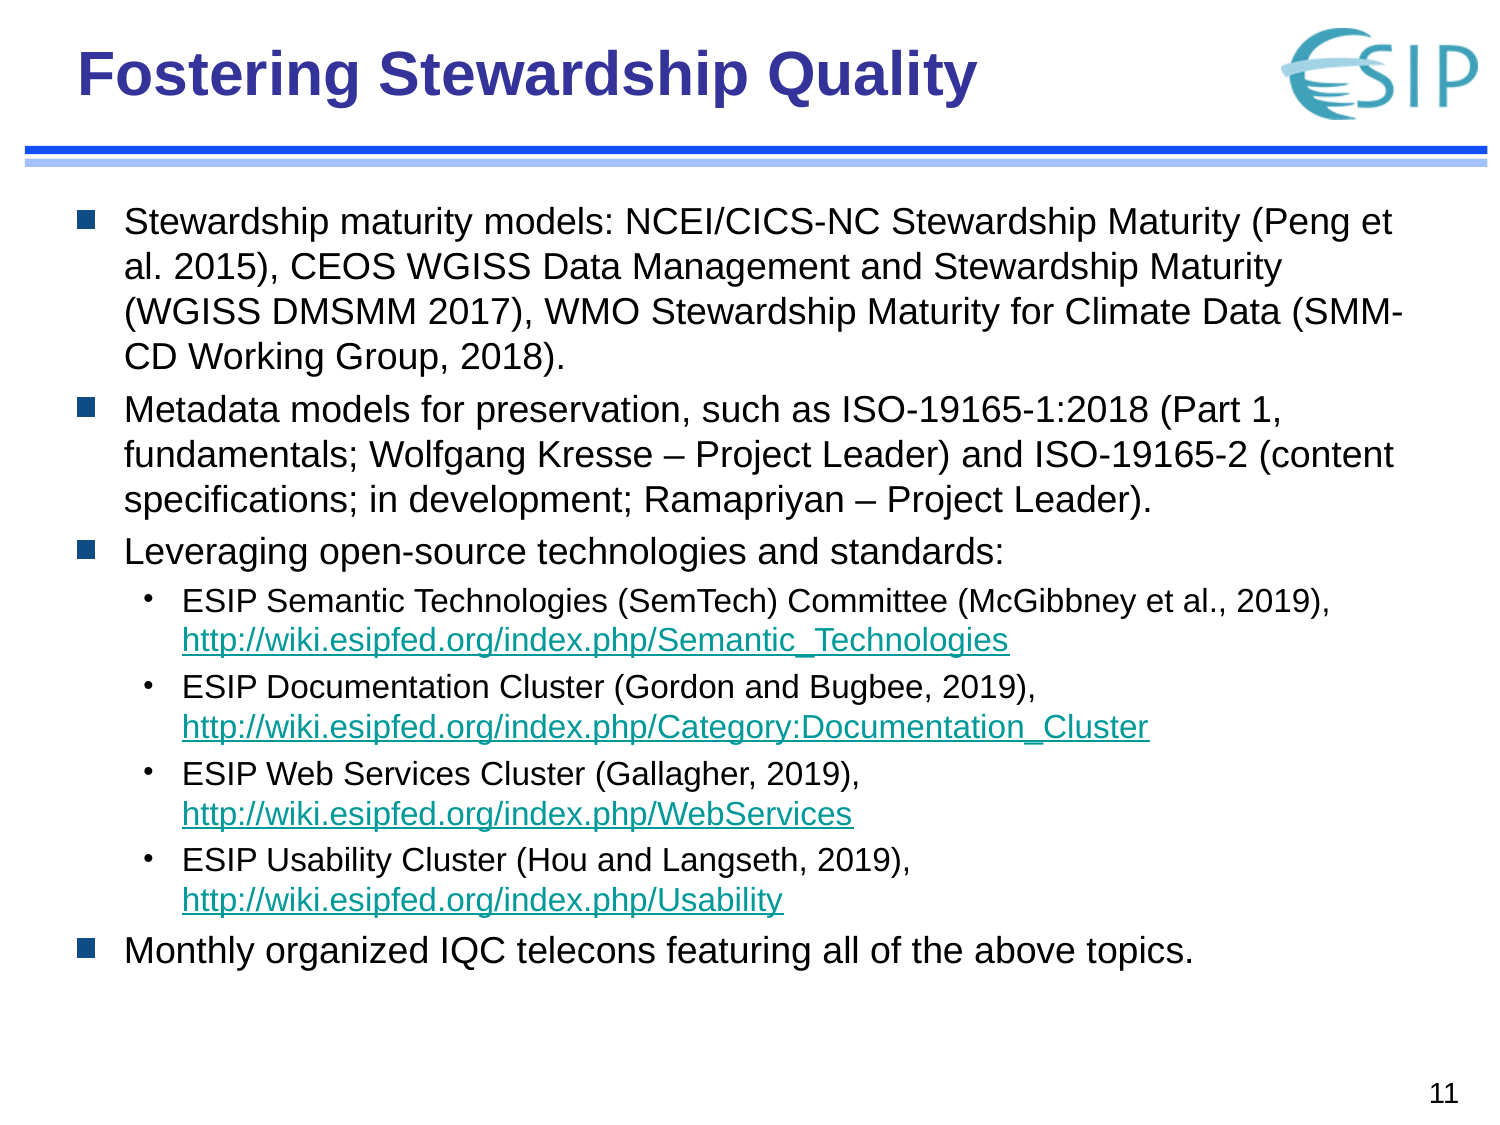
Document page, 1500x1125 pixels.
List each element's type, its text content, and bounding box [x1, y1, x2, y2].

picture [77, 210, 95, 229]
title Fostering Stewardship Quality [62, 5, 1348, 147]
list Stewardship maturity models: NCEI/CICS-NC Stewardship Maturity (Peng et al. 2015), CEOS WGISS Data Management and Stewardship Maturity (WGISS DMSMM 2017), WMO Stewardship Maturity for Climate Data (SMM-CD Working Group, 2018). Metadata models for preservation, such as ISO-19165-1:2018 (Part 1, fundamentals; Wolfgang Kresse – Project Leader) and ISO-19165-2 (content specifications; in development; Ramapriyan – Project Leader). Leveraging open-source technologies and standards: ESIP Semantic Technologies (SemTech) Committee (McGibbney et al., 2019), http://wiki.esipfed.org/index.php/Semantic_Technologies ESIP Documentation Cluster (Gordon and Bugbee, 2019), http://wiki.esipfed.org/index.php/Category:Documentation_Cluster ESIP Web Services Cluster (Gallagher, 2019), http://wiki.esipfed.org/index.php/WebServices ESIP Usability Cluster (Hou and Langseth, 2019), http://wiki.esipfed.org/index.php/Usability Monthly organized IQC telecons featuring all of the above topics. [62, 189, 1446, 1033]
picture [77, 938, 95, 958]
picture [1280, 28, 1478, 120]
picture [77, 397, 95, 417]
slide_number 11 [1161, 1066, 1475, 1125]
picture [77, 540, 95, 559]
